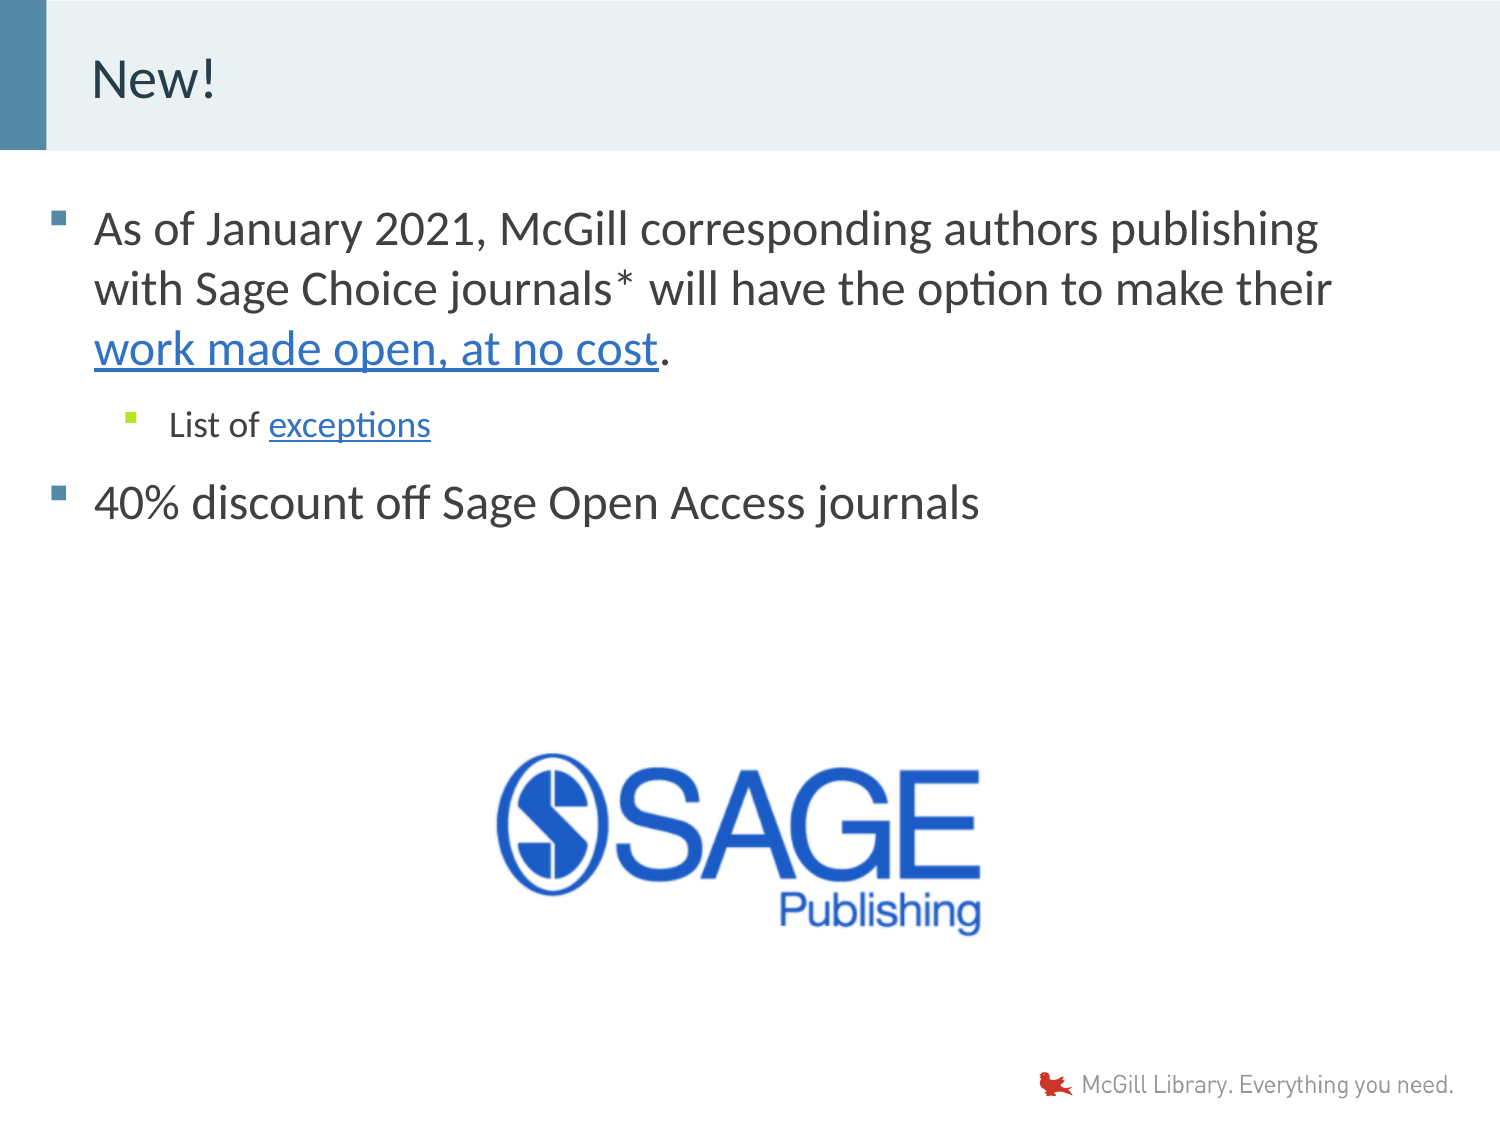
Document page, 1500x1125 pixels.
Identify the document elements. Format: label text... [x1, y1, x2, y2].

title New! [46, 0, 1500, 150]
list As of January 2021, McGill corresponding authors publishing with Sage Choice journals* will have the option to make their work made open, at no cost. List of exceptions 40% discount off Sage Open Access journals [2, 149, 1458, 1021]
picture [1076, 1070, 1458, 1102]
picture [1037, 1070, 1075, 1098]
picture [452, 680, 998, 1011]
